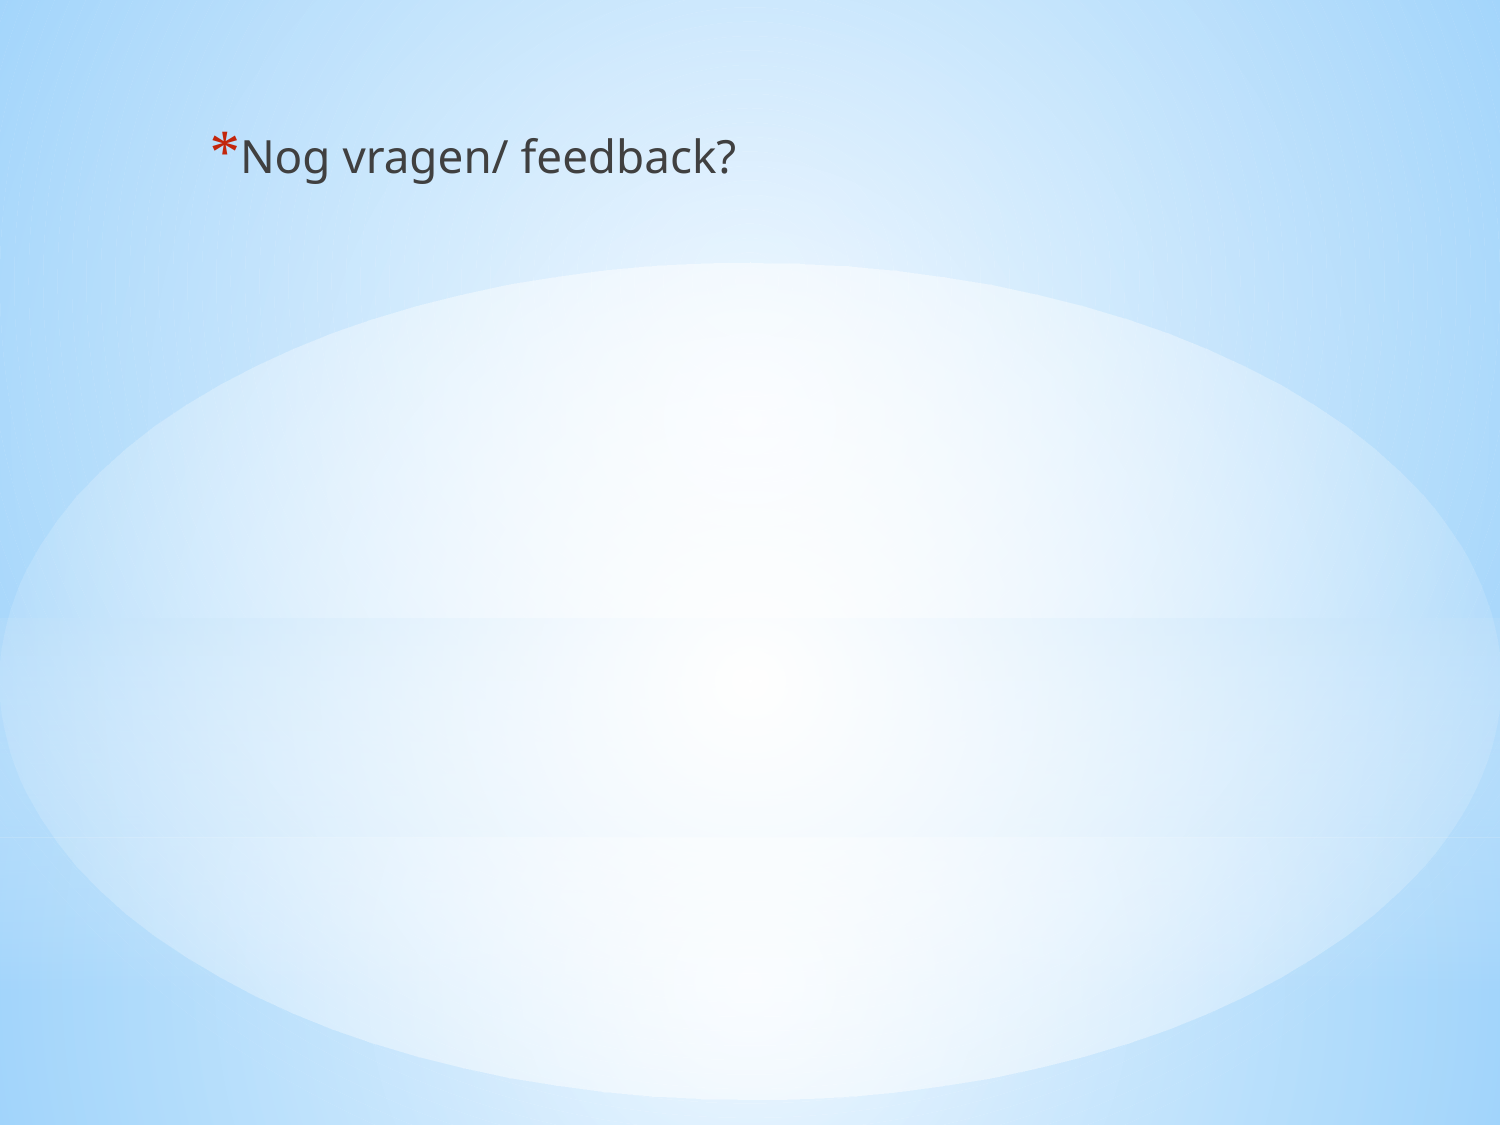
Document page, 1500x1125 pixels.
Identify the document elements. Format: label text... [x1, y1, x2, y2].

list Nog vragen/ feedback? [187, 120, 1238, 690]
